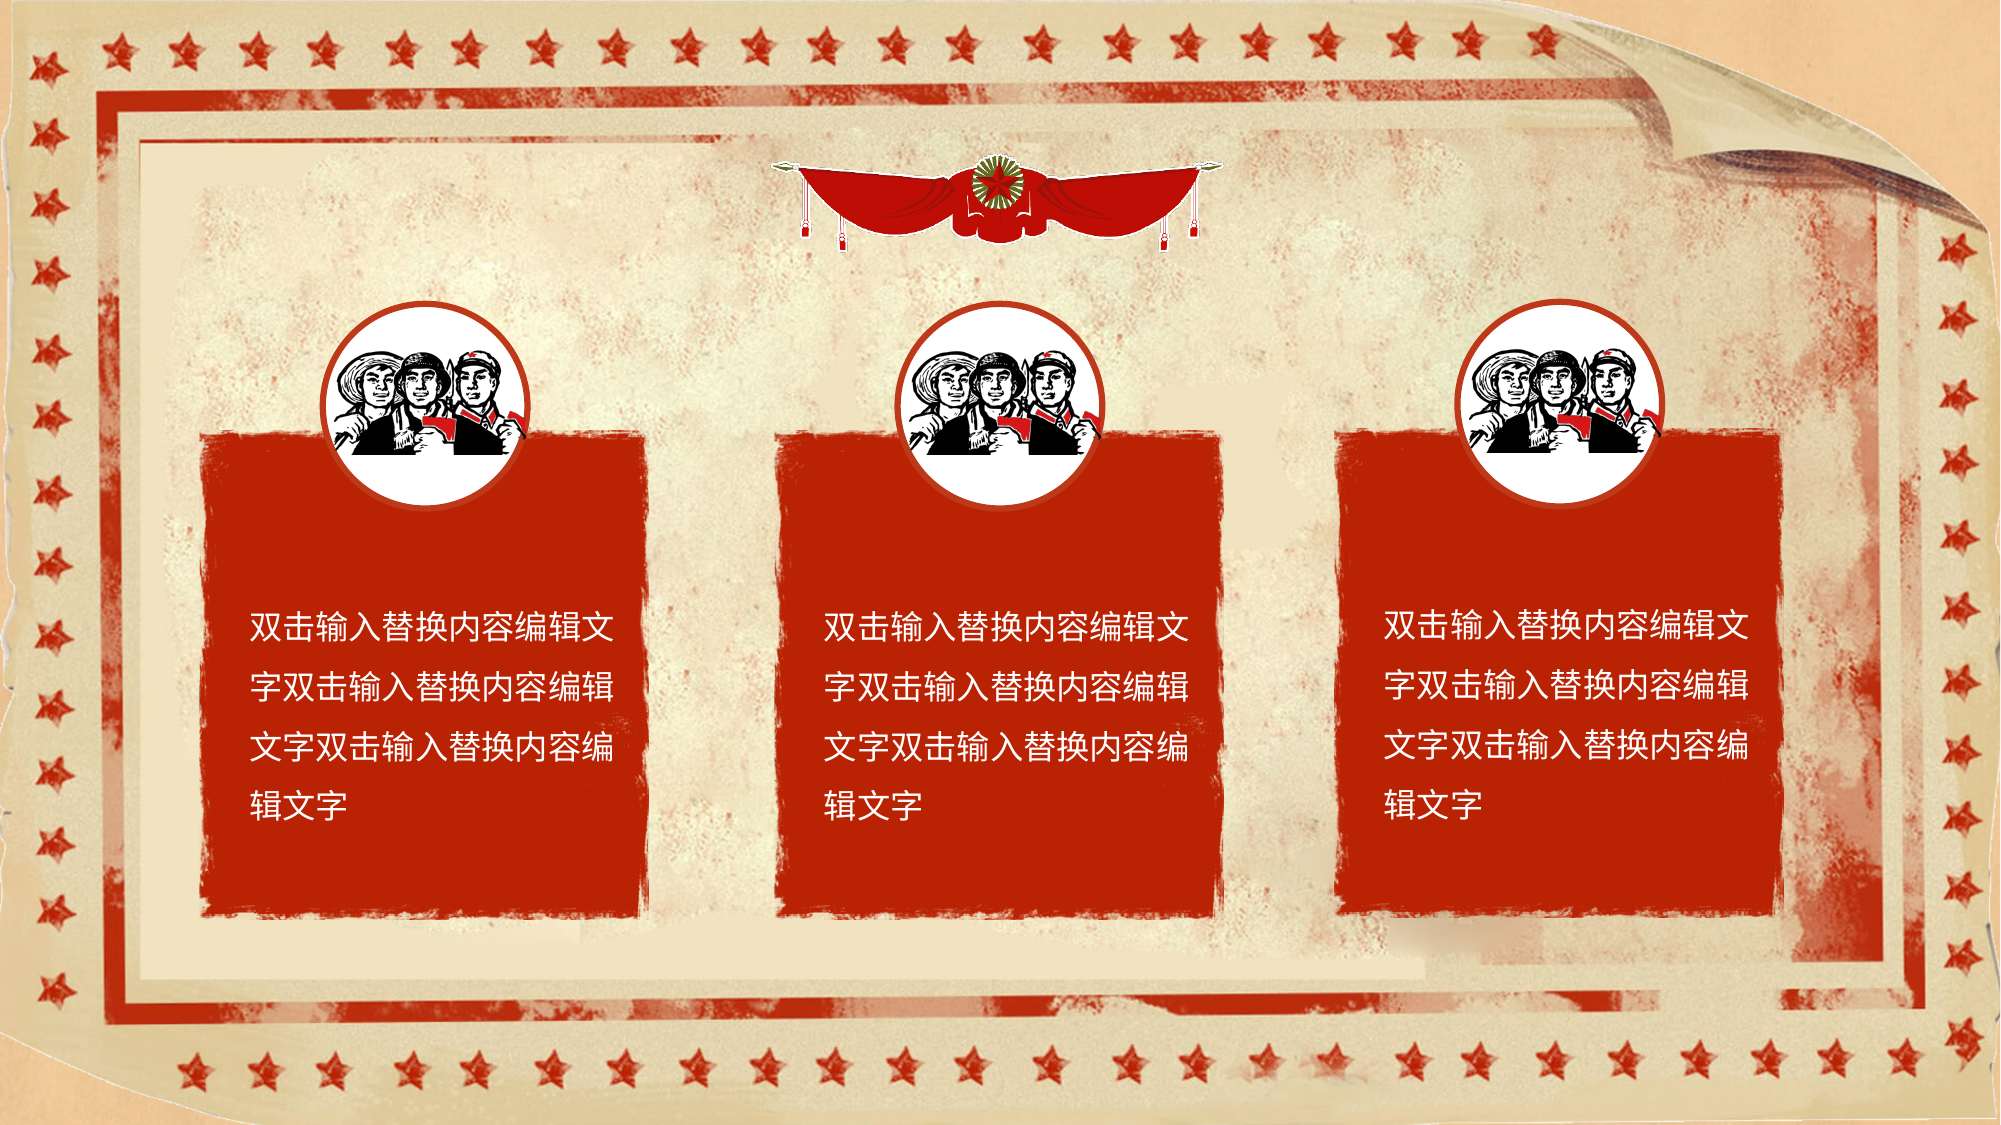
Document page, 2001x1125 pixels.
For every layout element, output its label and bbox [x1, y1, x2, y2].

text_box [897, 303, 1103, 509]
picture [0, 0, 2001, 1125]
text_box [1457, 301, 1663, 507]
text_box [322, 303, 528, 509]
